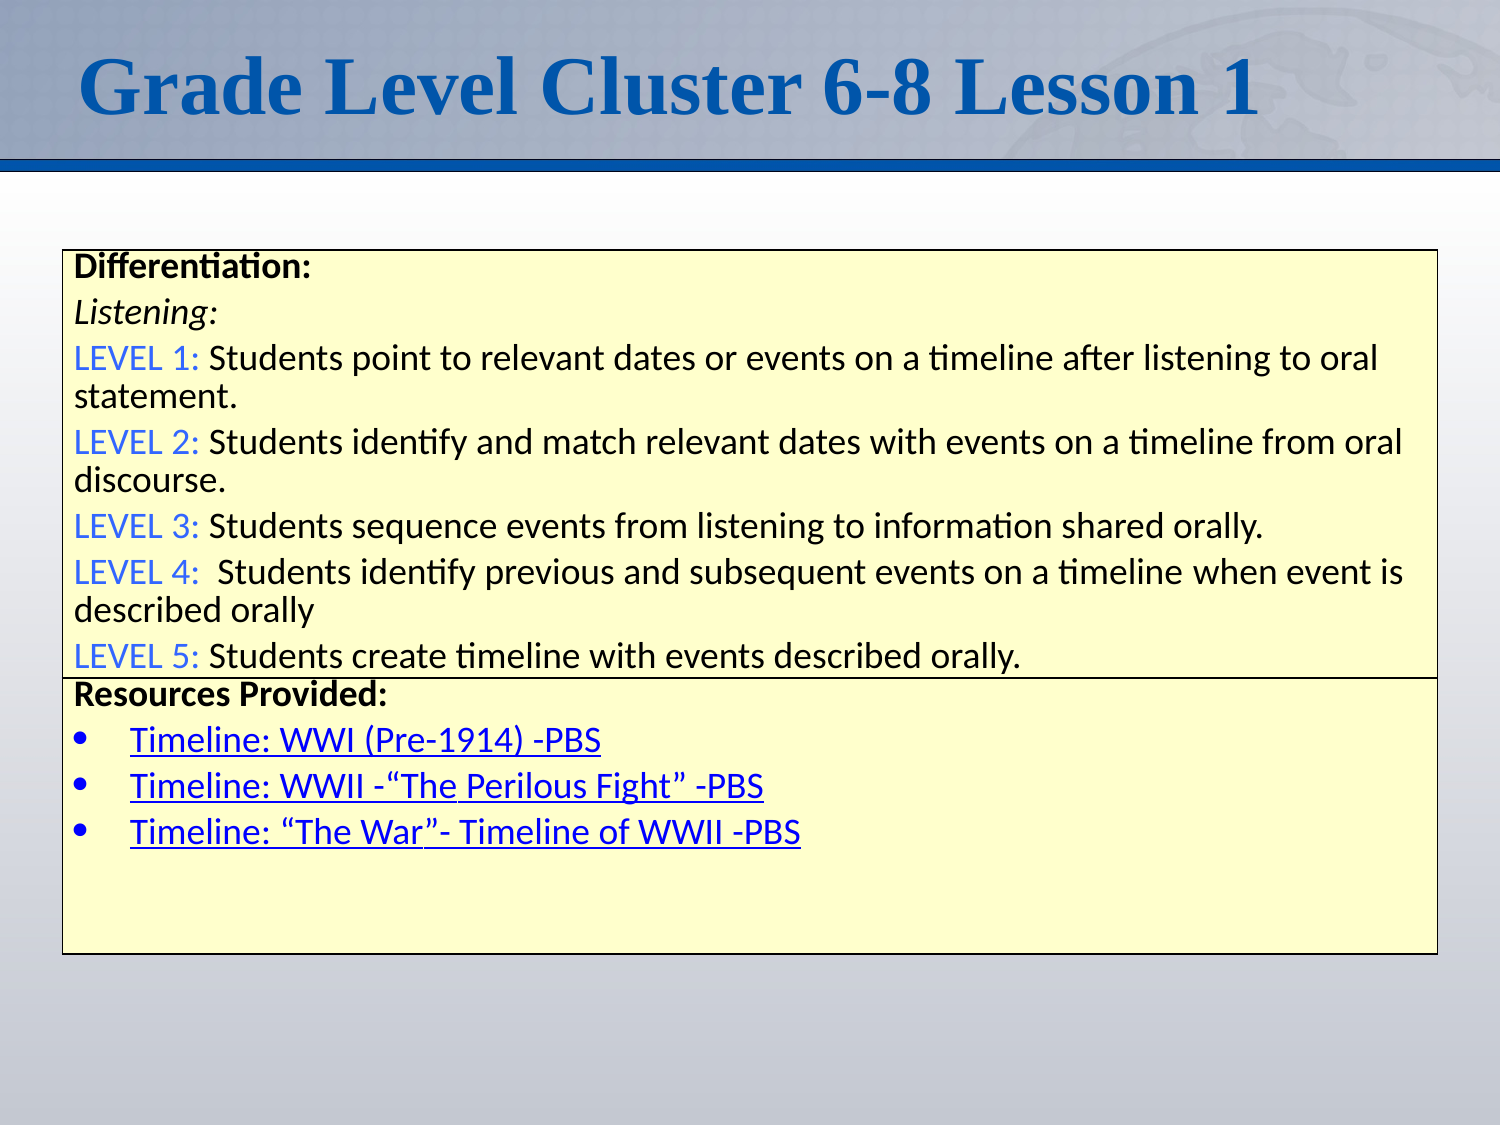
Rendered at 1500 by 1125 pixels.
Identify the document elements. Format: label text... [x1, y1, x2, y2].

title Grade Level Cluster 6-8 Lesson 1 [62, 0, 1413, 176]
picture [0, 0, 1500, 1125]
table_header Differentiation: Listening: LEVEL 1: Students point to relevant dates or events on a timeline after listening to oral statement. LEVEL 2: Students identify and match relevant dates with events on a timeline from oral discourse. LEVEL 3: Students sequence events from listening to information shared orally. LEVEL 4: Students identify previous and subsequent events on a timeline when event is described orally LEVEL 5: Students create timeline with events described orally. [63, 251, 1437, 677]
table_cell Resources Provided: Timeline: WWI (Pre-1914) -PBS Timeline: WWII -“The Perilous Fight” -PBS Timeline: “The War”- Timeline of WWII -PBS [63, 679, 1437, 953]
